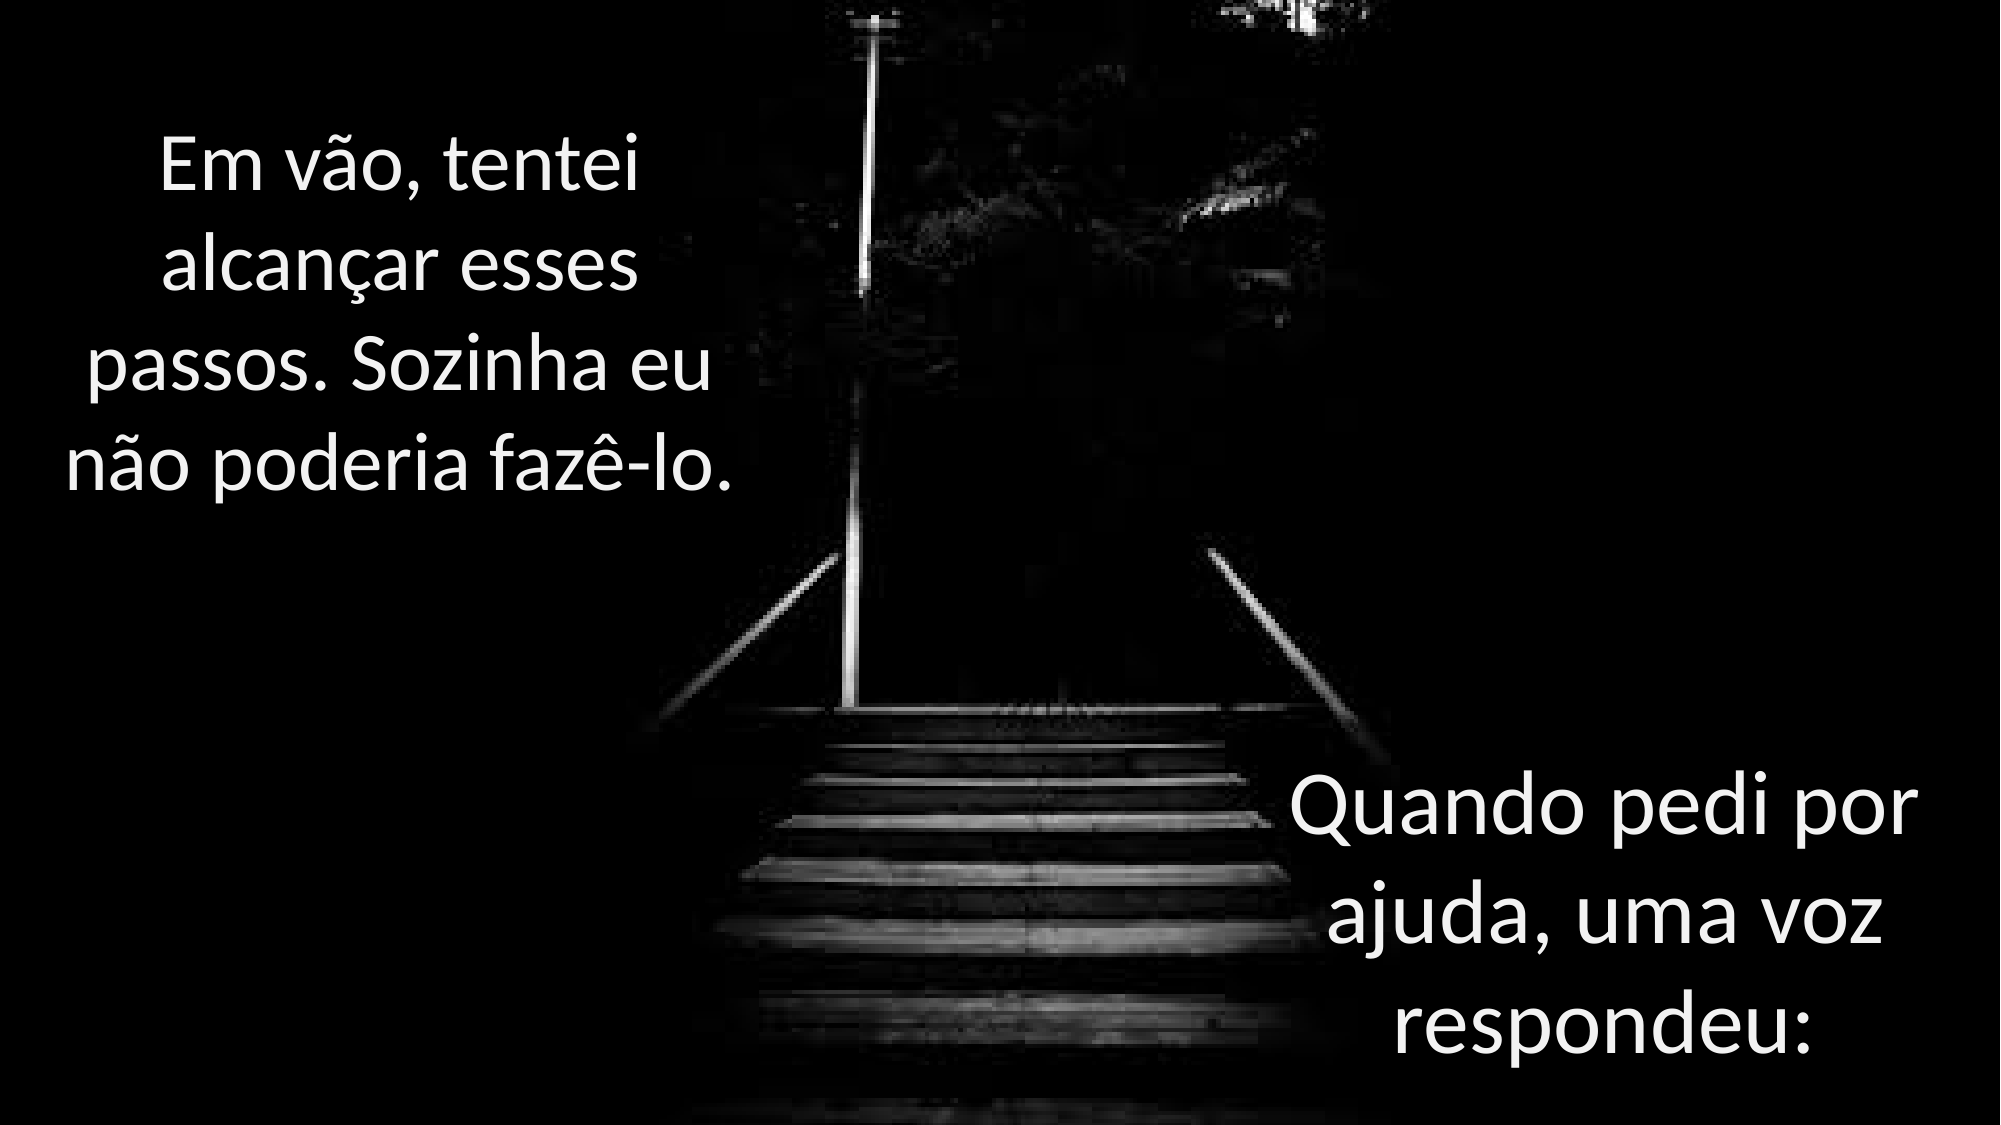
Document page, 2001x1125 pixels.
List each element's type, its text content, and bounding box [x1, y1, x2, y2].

text_box Quando pedi por ajuda, uma voz respondeu: [1400, 735, 1972, 1080]
picture [626, 0, 1400, 1125]
text_box Em vão, tentei alcançar esses passos. Sozinha eu não poderia fazê-lo. [33, 99, 626, 515]
